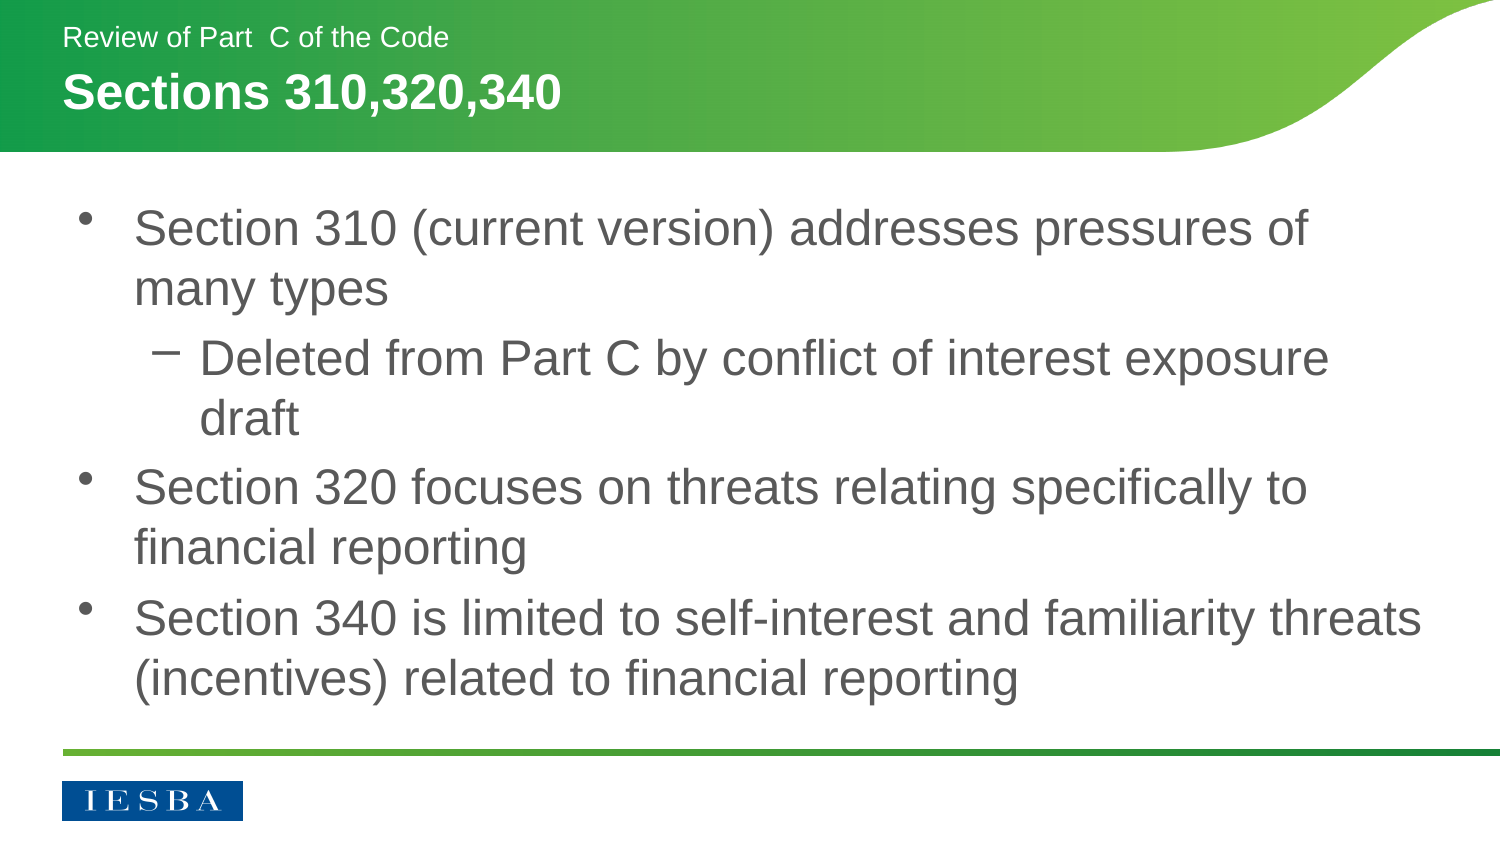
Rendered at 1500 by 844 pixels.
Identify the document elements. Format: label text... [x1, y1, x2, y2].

picture [0, 0, 1497, 152]
title Sections 310,320,340 [62, 56, 1300, 122]
subtitle Review of Part C of the Code [62, 18, 500, 47]
list Section 310 (current version) addresses pressures of many types Deleted from Part C by conflict of interest exposure draft Section 320 focuses on threats relating specifically to financial reporting Section 340 is limited to self-interest and familiarity threats (incentives) related to financial reporting [62, 187, 1450, 694]
picture [62, 781, 243, 821]
